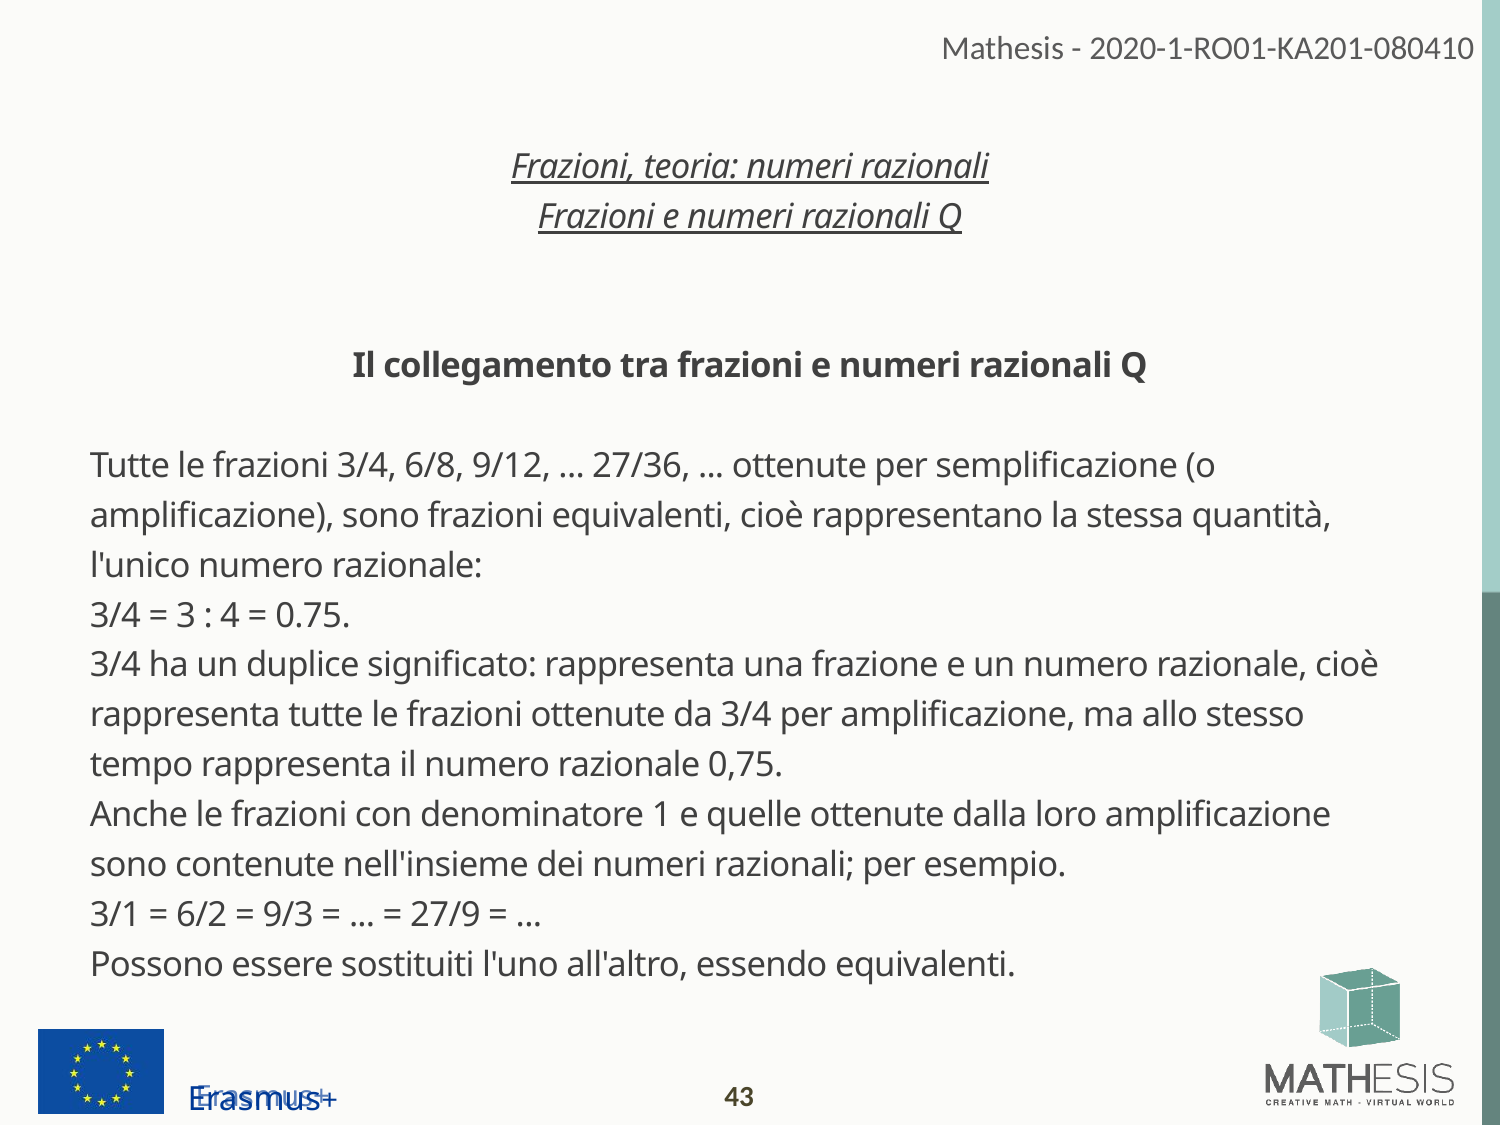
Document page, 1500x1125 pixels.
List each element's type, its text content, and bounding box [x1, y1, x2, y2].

picture [38, 1029, 164, 1114]
list Frazioni, teoria: numeri razionali Frazioni e numeri razionali Q Il collegamento tra frazioni e numeri razionali Q Tutte le frazioni 3/4, 6/8, 9/12, ... 27/36, ... ottenute per semplificazione (o amplificazione), sono frazioni equivalenti, cioè rappresentano la stessa quantità, l'unico numero razionale: 3/4 = 3 : 4 = 0.75. 3/4 ha un duplice significato: rappresenta una frazione e un numero razionale, cioè rappresenta tutte le frazioni ottenute da 3/4 per amplificazione, ma allo stesso tempo rappresenta il numero razionale 0,75. Anche le frazioni con denominatore 1 e quelle ottenute dalla loro amplificazione sono contenute nell'insieme dei numeri razionali; per esempio. 3/1 = 6/2 = 9/3 = ... = 27/9 = ... Possono essere sostituiti l'uno all'altro, essendo equivalenti. [75, 128, 1425, 1005]
